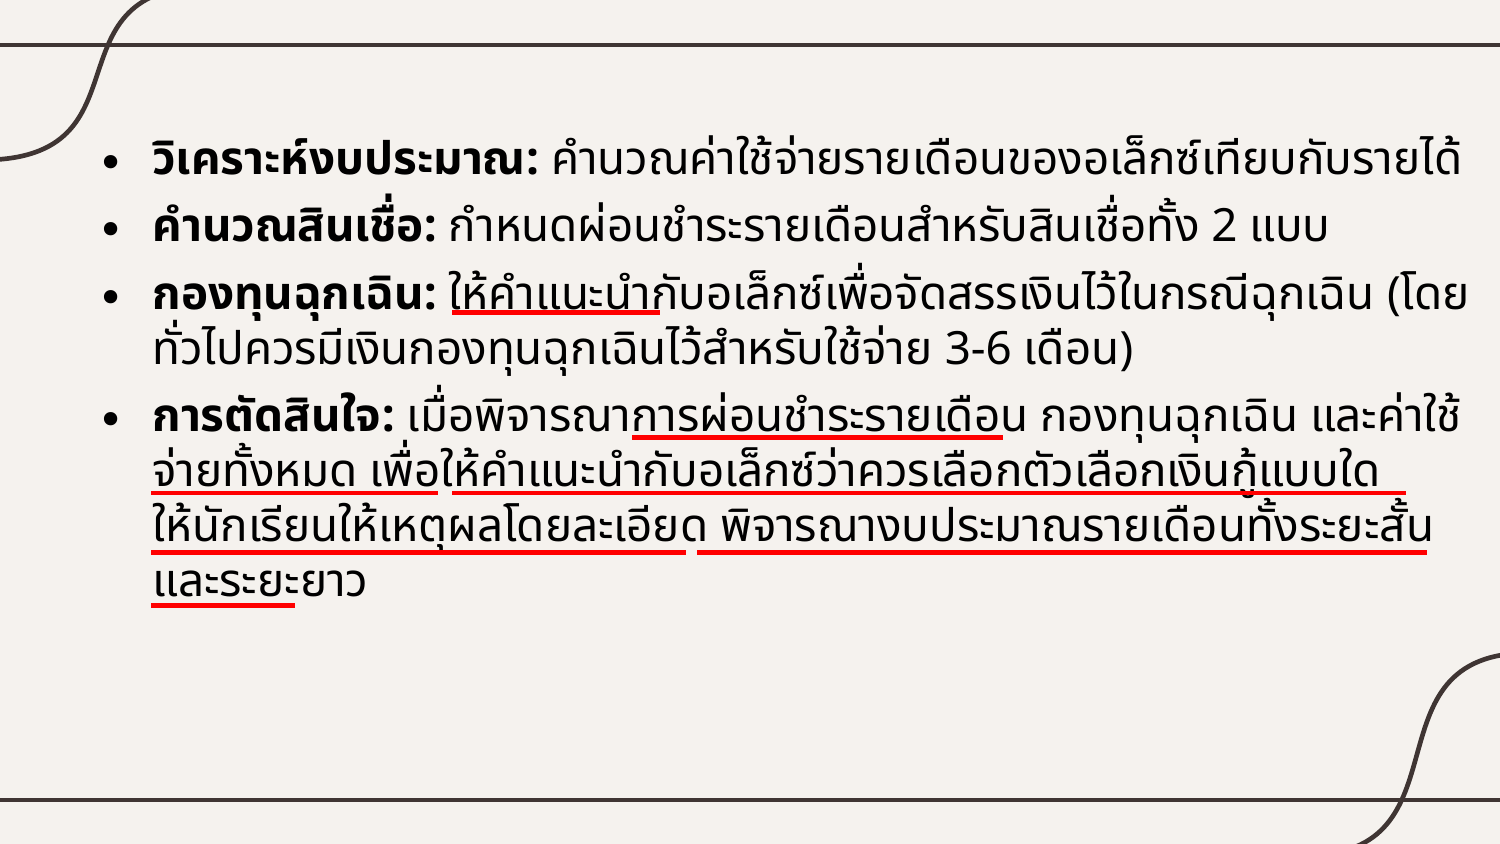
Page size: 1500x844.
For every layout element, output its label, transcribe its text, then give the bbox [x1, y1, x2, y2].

text_box วิเคราะห์งบประมาณ: คำนวณค่าใช้จ่ายรายเดือนของอเล็กซ์เทียบกับรายได้ คำนวณสินเชื่อ: กำหนดผ่อนชำระรายเดือนสำหรับสินเชื่อทั้ง 2 แบบ กองทุนฉุกเฉิน: ให้คำแนะนำกับอเล็กซ์เพื่อจัดสรรเงินไว้ในกรณีฉุกเฉิน (โดยทั่วไปควรมีเงินกองทุนฉุกเฉินไว้สำหรับใช้จ่าย 3-6 เดือน) การตัดสินใจ: เมื่อพิจารณาการผ่อนชำระรายเดือน กองทุนฉุกเฉิน และค่าใช้จ่ายทั้งหมด เพื่อให้คำแนะนำกับอเล็กซ์ว่าควรเลือกตัวเลือกเงินกู้แบบใด ให้นักเรียนให้เหตุผลโดยละเอียด พิจารณางบประมาณรายเดือนทั้งระยะสั้นและระยะยาว [81, 120, 1500, 614]
